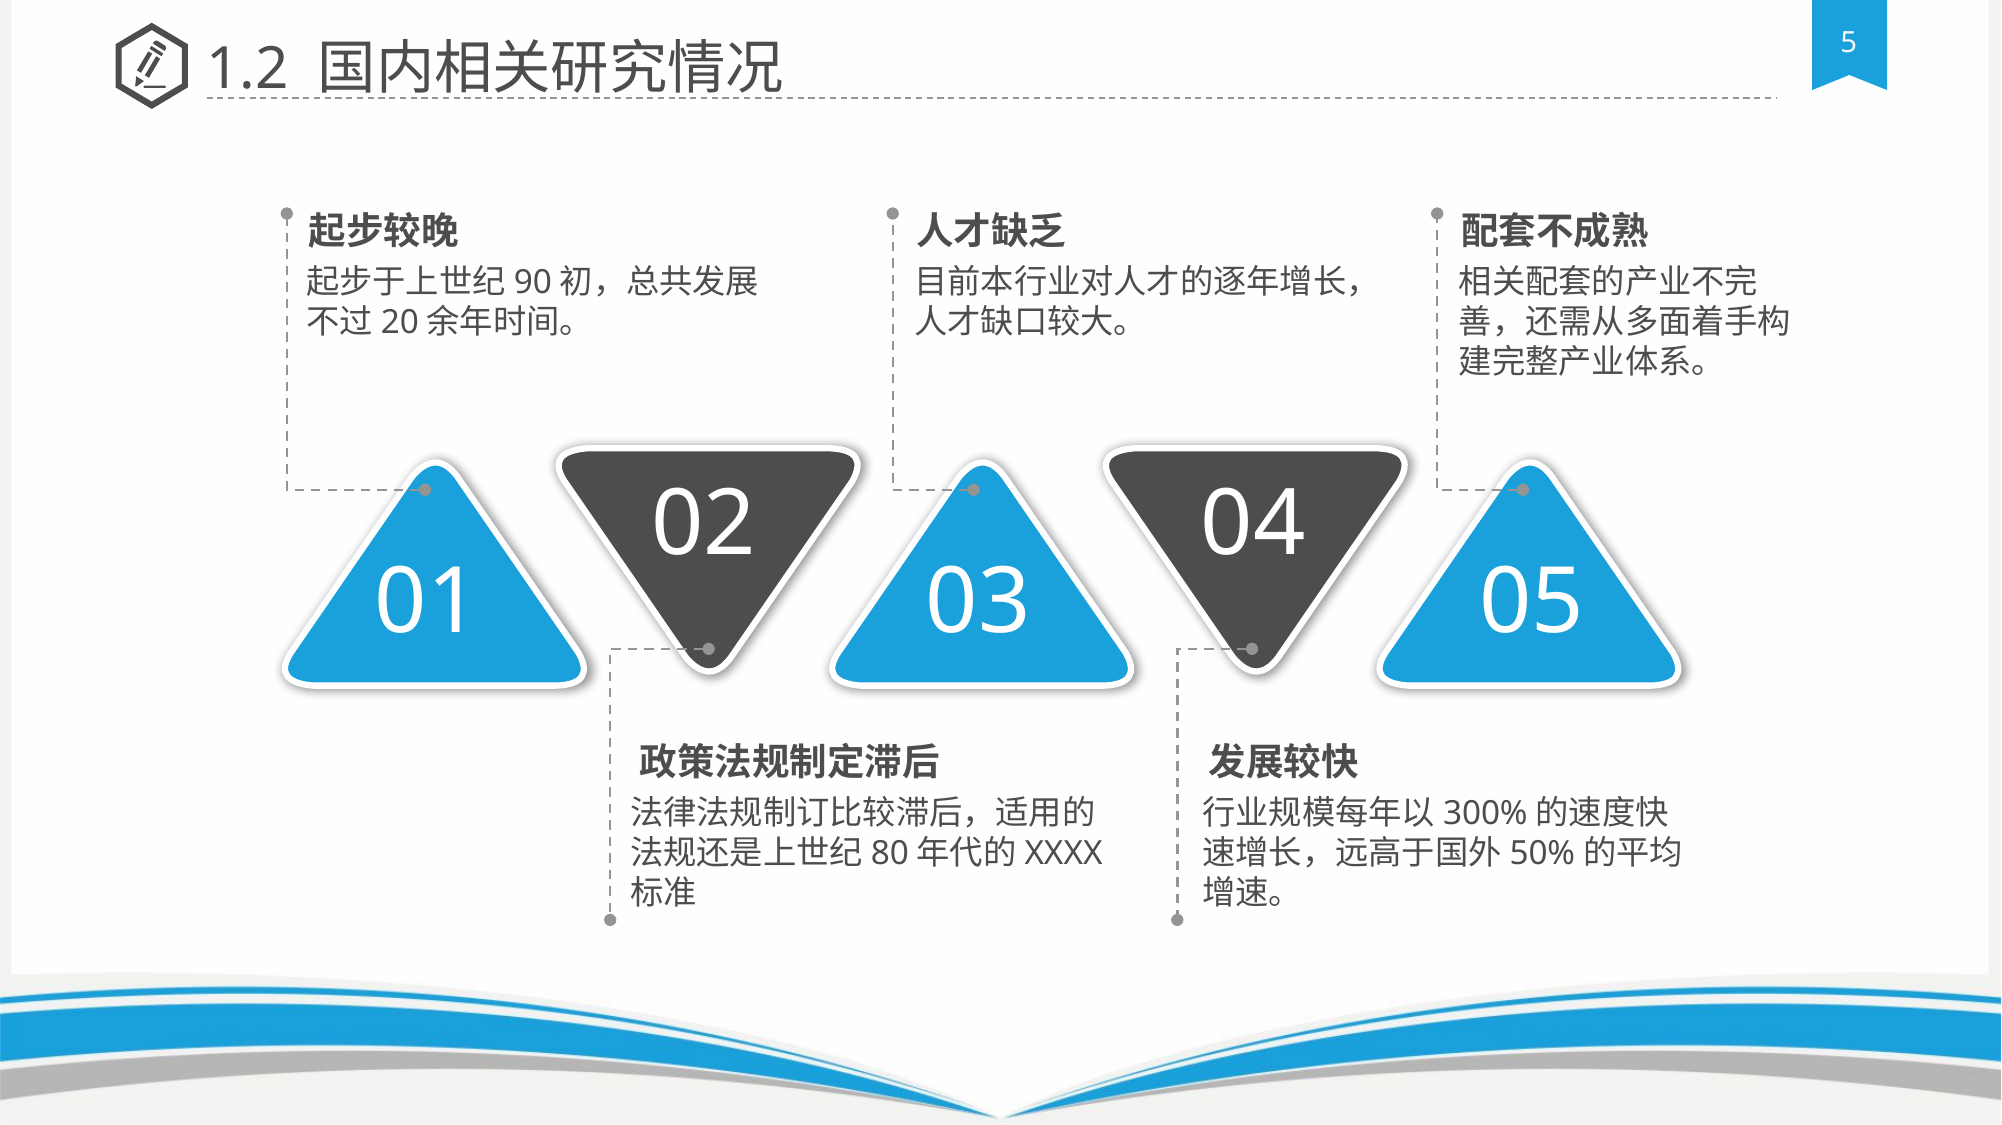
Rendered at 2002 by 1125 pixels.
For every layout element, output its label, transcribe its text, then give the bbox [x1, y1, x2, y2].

text_box 配套不成熟 [1446, 199, 1664, 260]
text_box 人才缺乏 [901, 199, 1082, 260]
text_box [1379, 538, 1679, 686]
text_box 起步较晚 [293, 199, 474, 260]
text_box 政策法规制定滞后 [625, 730, 956, 791]
text_box 法律法规制订比较滞后，适用的法规还是上世纪80年代的XXXX标准 [615, 783, 1131, 919]
text_box [604, 642, 715, 927]
text_box 相关配套的产业不完善，还需从多面着手构建完整产业体系。 [1444, 252, 1822, 388]
text_box 02 [636, 456, 772, 581]
text_box [1467, 462, 1591, 533]
text_box [115, 22, 188, 109]
text_box [284, 462, 584, 686]
text_box 发展较快 [1194, 730, 1374, 791]
text_box 01 [359, 533, 495, 658]
text_box [920, 462, 1044, 533]
text_box [886, 207, 980, 496]
text_box 04 [1186, 456, 1321, 581]
text_box 03 [910, 533, 1046, 658]
text_box 起步于上世纪90初，总共发展不过20余年时间。 [291, 252, 808, 348]
text_box [558, 448, 858, 672]
text_box 05 [1464, 533, 1599, 658]
text_box 目前本行业对人才的逐年增长，人才缺口较大。 [899, 252, 1415, 348]
text_box [832, 536, 1131, 686]
text_box [1171, 642, 1259, 927]
text_box [1430, 207, 1530, 496]
text_box [280, 207, 432, 496]
picture [0, 0, 2002, 1125]
text_box 1.2 国内相关研究情况 [206, 29, 806, 97]
text_box 行业规模每年以300%的速度快速增长，远高于国外50%的平均增速。 [1187, 783, 1704, 919]
text_box [1105, 448, 1405, 672]
